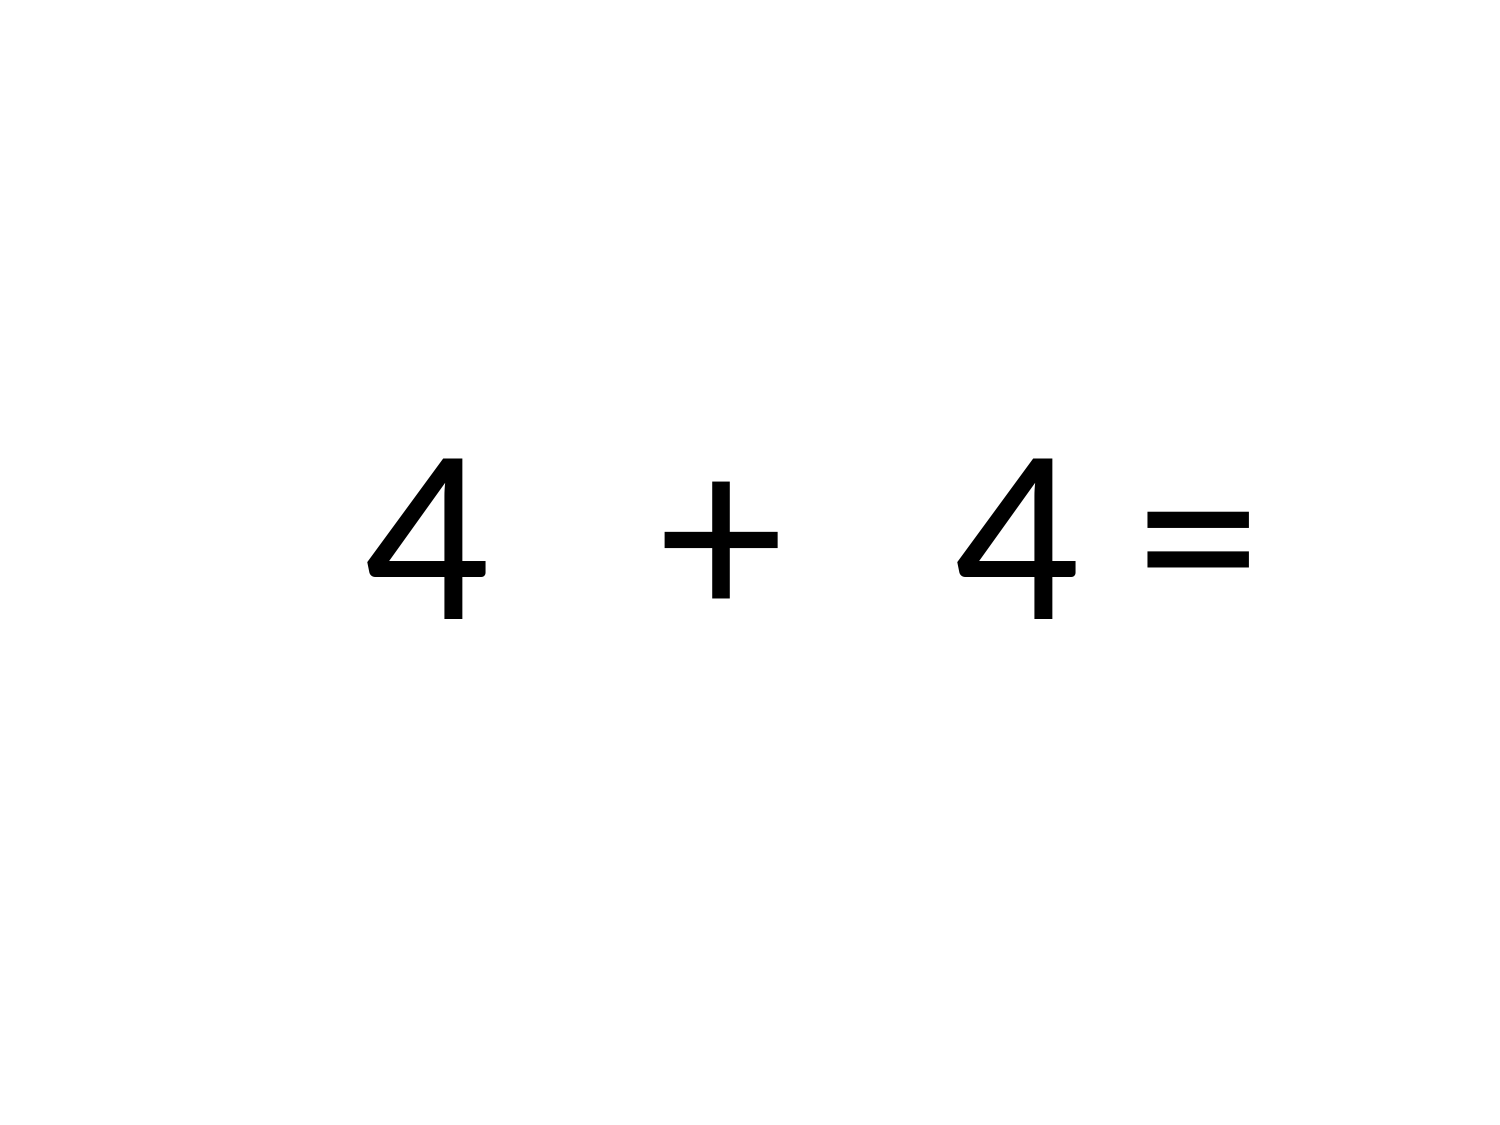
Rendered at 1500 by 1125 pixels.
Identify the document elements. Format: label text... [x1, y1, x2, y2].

text_box 4 + 4 = [348, 361, 1329, 677]
